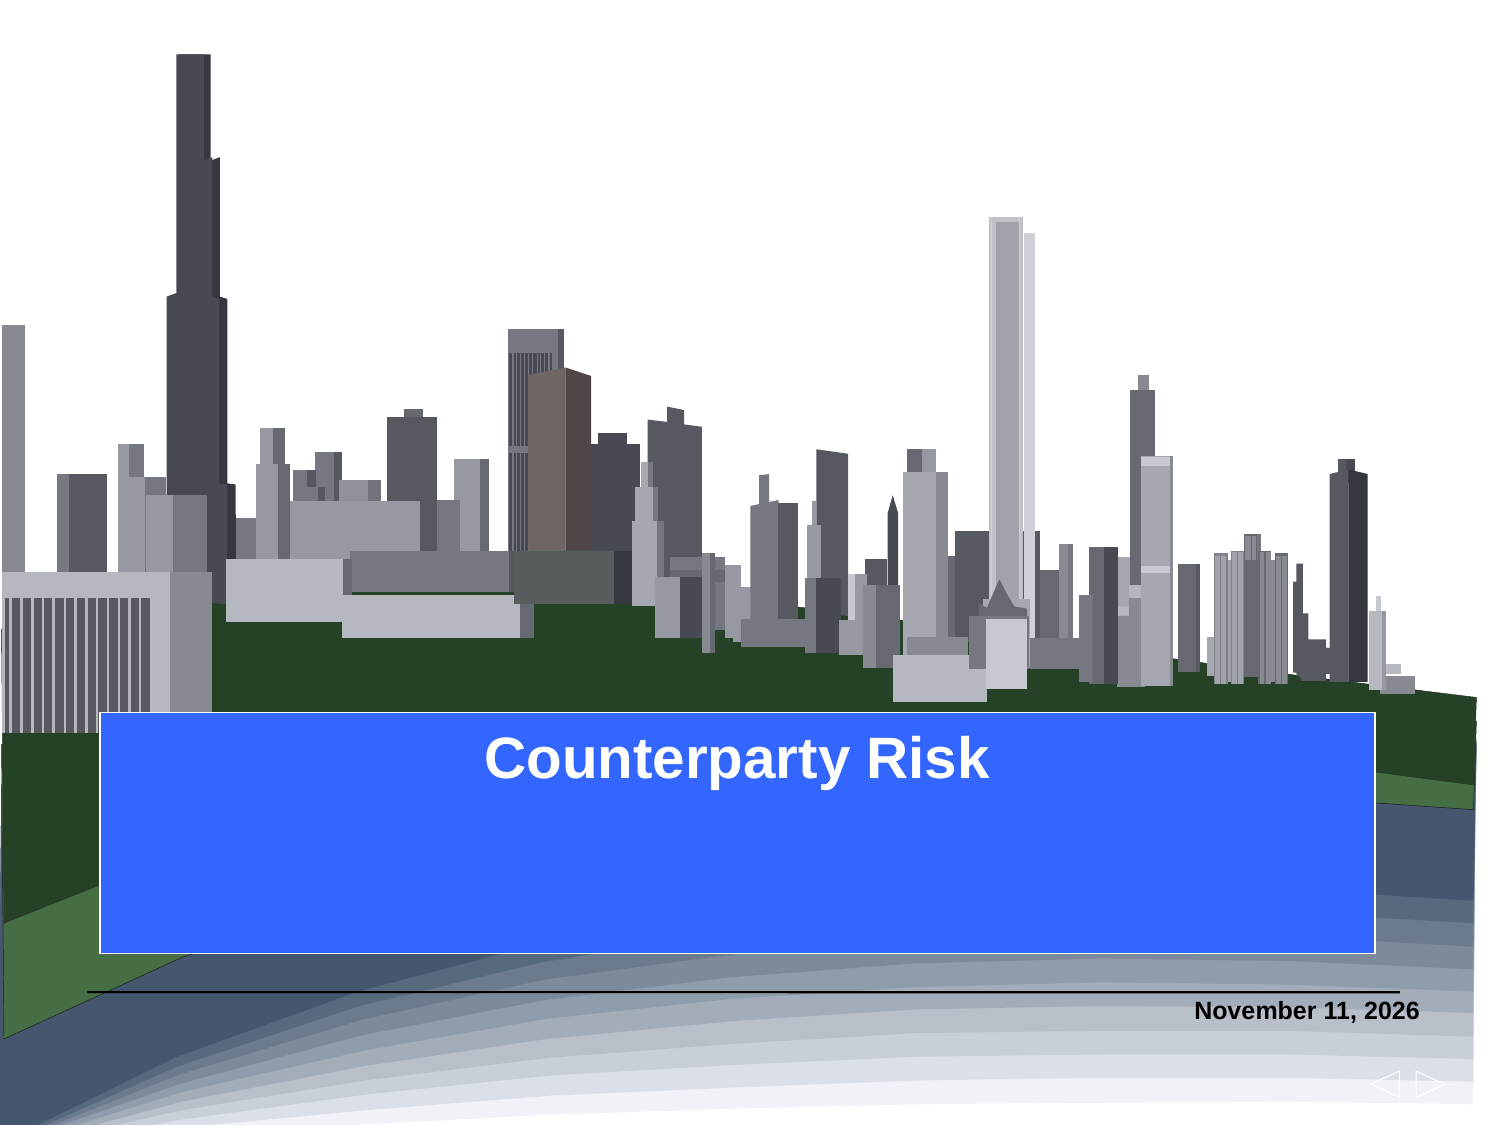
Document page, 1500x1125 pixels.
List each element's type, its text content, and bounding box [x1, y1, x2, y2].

title Counterparty Risk [99, 712, 1376, 954]
